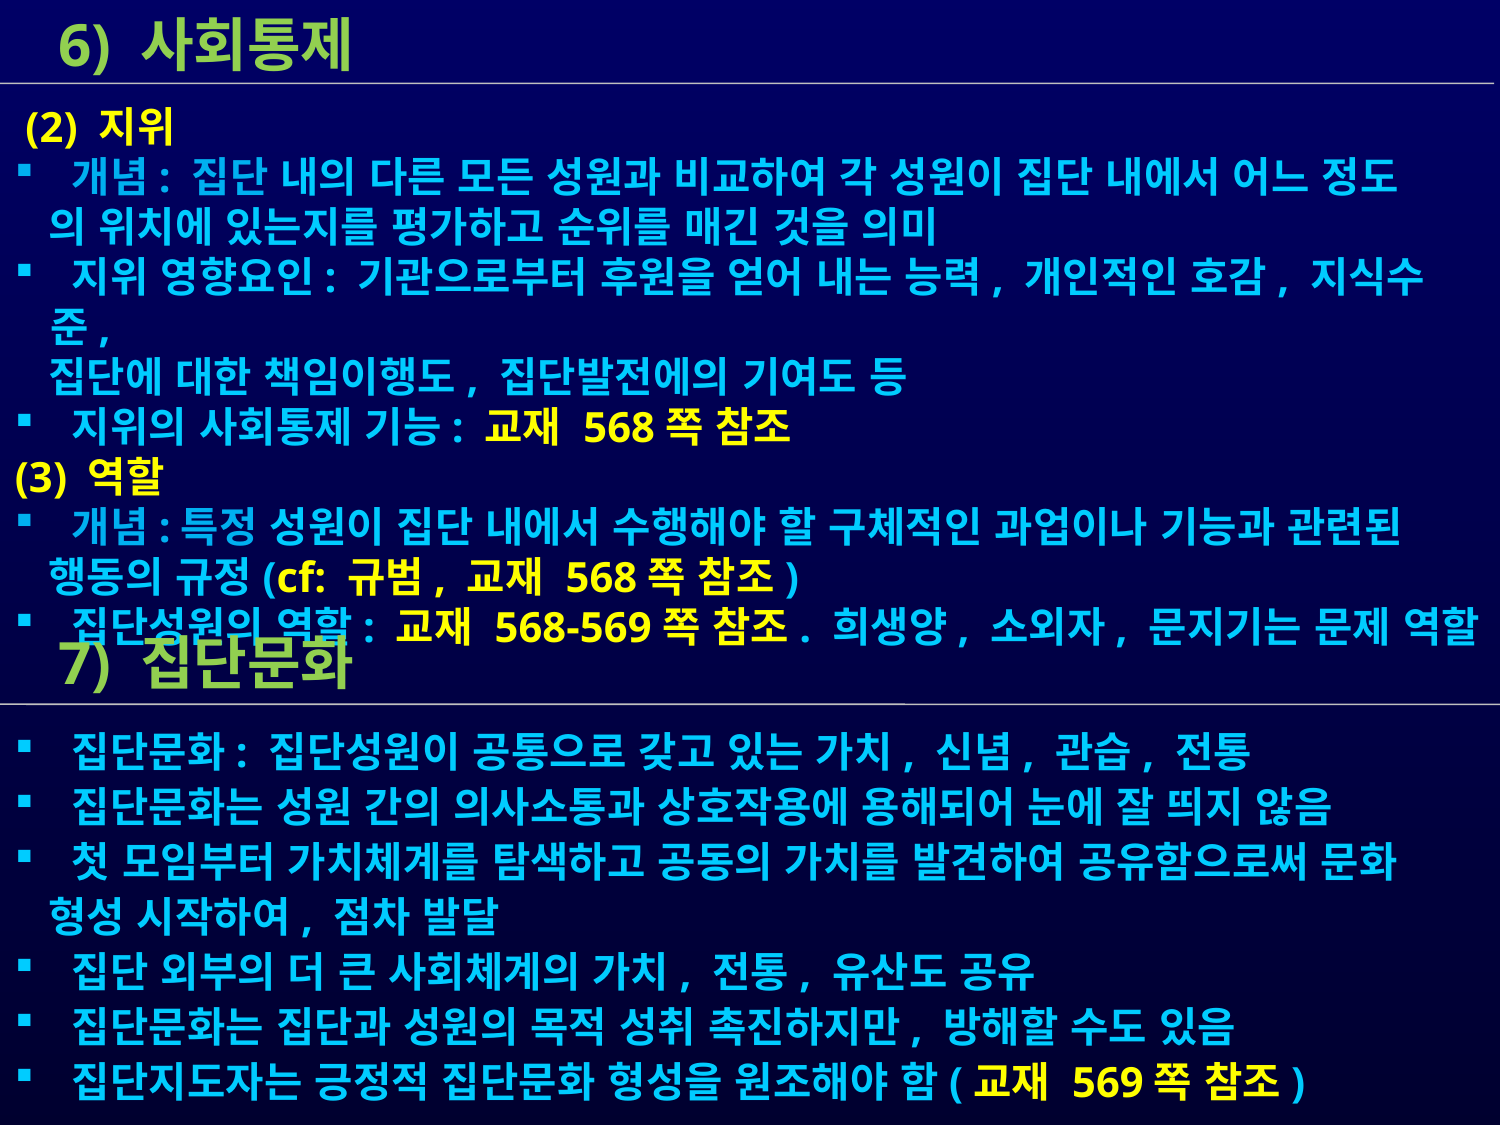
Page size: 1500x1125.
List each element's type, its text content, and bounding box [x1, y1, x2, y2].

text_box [0, 0, 1500, 788]
text_box 집단문화: 집단성원이 공통으로 갖고 있는 가치, 신념, 관습, 전통 집단문화는 성원 간의 의사소통과 상호작용에 용해되어 눈에 잘 띄지 않음 첫 모임부터 가치체계를 탐색하고 공동의 가치를 발견하여 공유함으로써 문화 형성 시작하여, 점차 발달 집단 외부의 더 큰 사회체계의 가치, 전통, 유산도 공유 집단문화는 집단과 성원의 목적 성취 촉진하지만, 방해할 수도 있음 집단지도자는 긍정적 집단문화 형성을 원조해야 함(교재 569쪽 참조) [0, 794, 1500, 1114]
